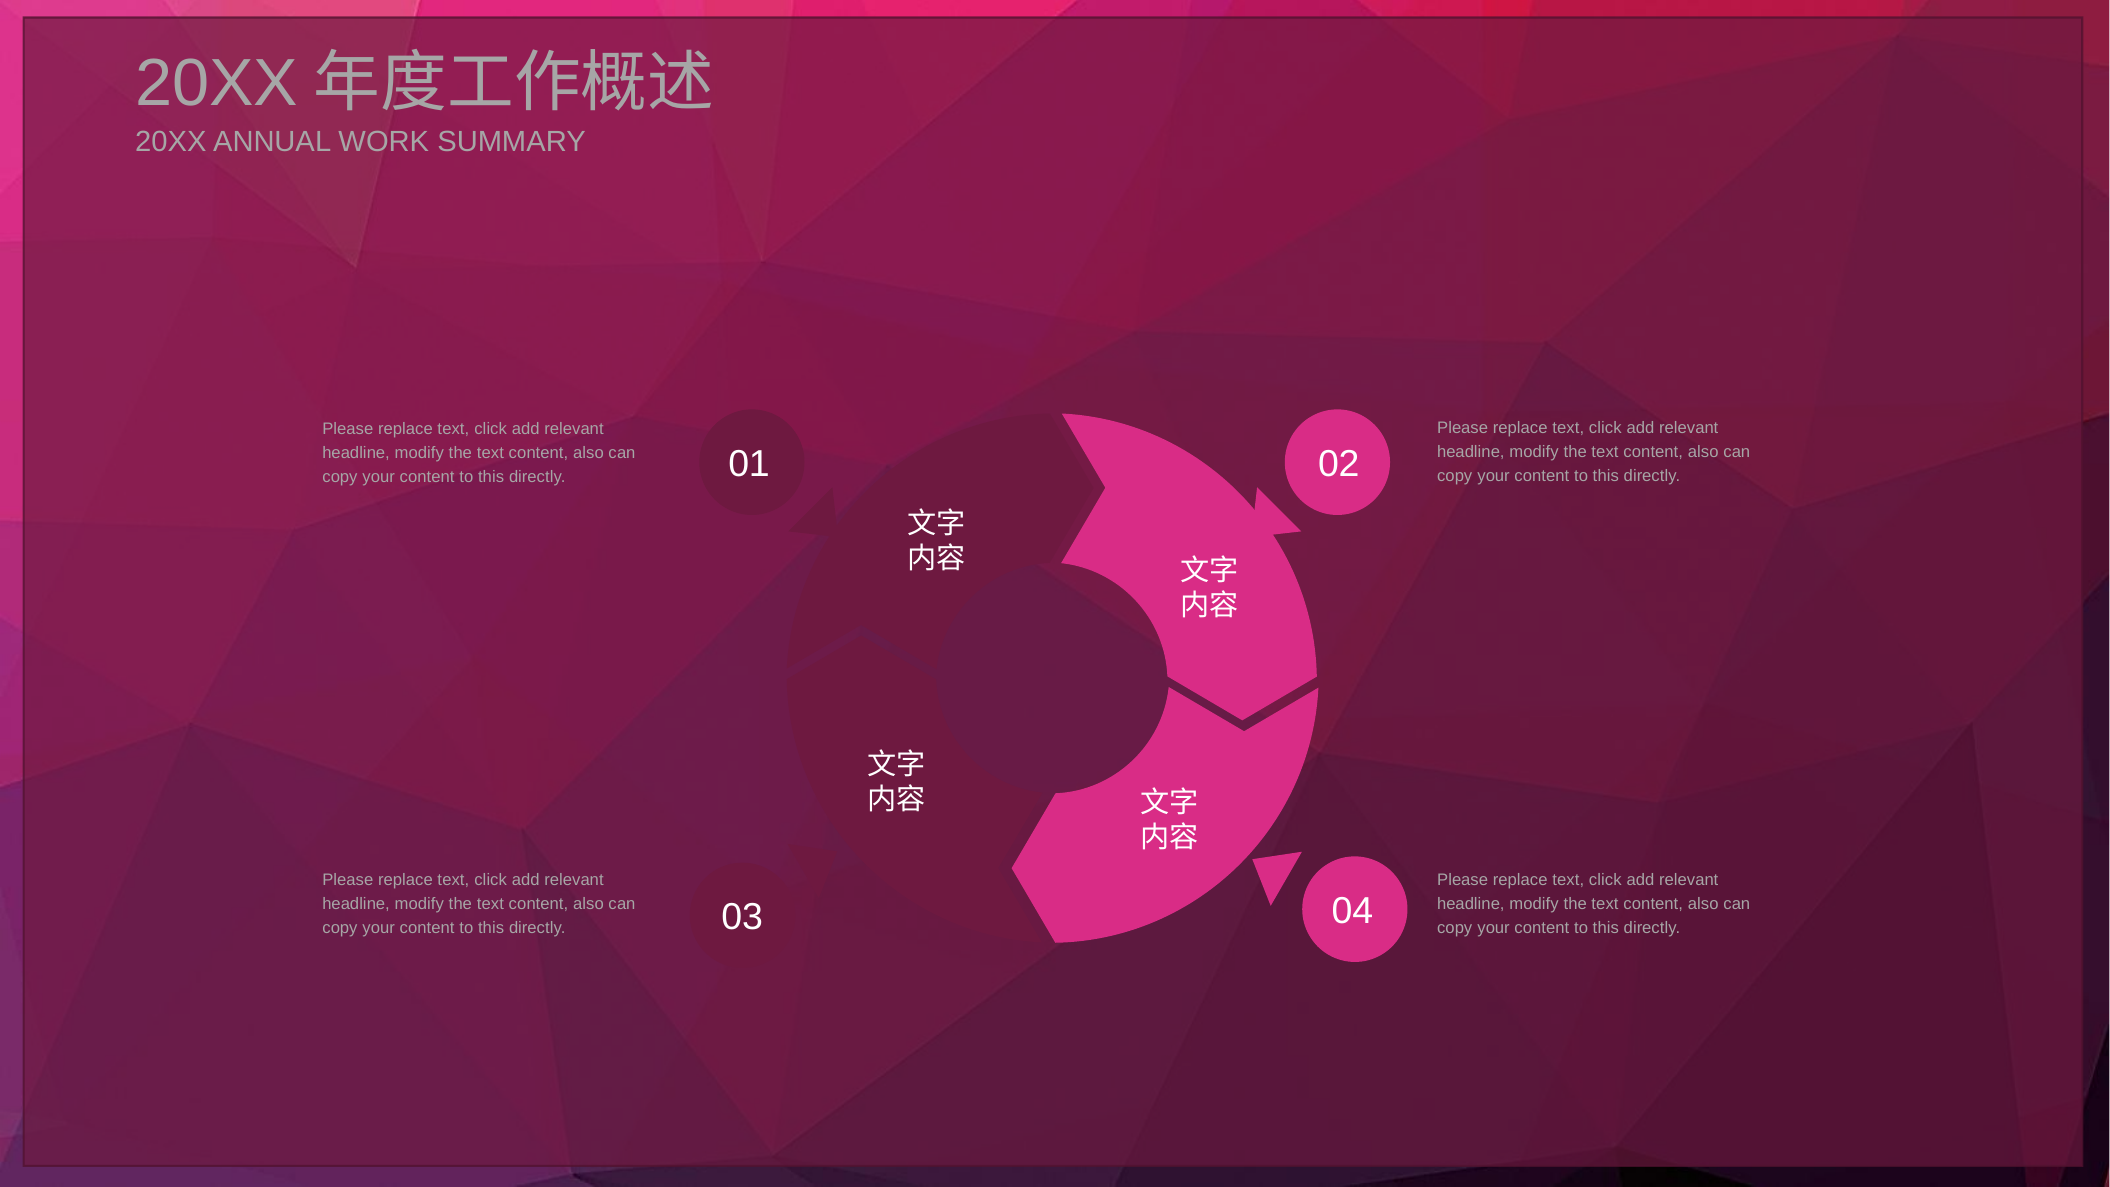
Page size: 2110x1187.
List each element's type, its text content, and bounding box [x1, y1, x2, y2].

text_box [786, 413, 1094, 670]
text_box 文字内容 [855, 724, 939, 836]
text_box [684, 827, 841, 961]
text_box 文字内容 [1167, 530, 1252, 643]
text_box 20XX ANNUAL WORK SUMMARY [135, 122, 596, 158]
text_box Please replace text, click add relevant headline, modify the text content, also can copy your content to this directly. [322, 865, 660, 937]
picture [0, 0, 2110, 1187]
text_box 20XX年度工作概述 [135, 38, 783, 119]
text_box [1248, 835, 1405, 969]
text_box Please replace text, click add relevant headline, modify the text content, also can copy your content to this directly. [1437, 865, 1782, 937]
text_box [1011, 686, 1319, 943]
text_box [699, 409, 856, 543]
text_box 文字内容 [1127, 762, 1212, 875]
text_box 文字内容 [895, 483, 979, 595]
text_box Please replace text, click add relevant headline, modify the text content, also can copy your content to this directly. [1437, 413, 1782, 485]
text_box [1234, 409, 1391, 543]
text_box [786, 635, 1043, 943]
text_box [1061, 413, 1317, 721]
text_box Please replace text, click add relevant headline, modify the text content, also can copy your content to this directly. [322, 414, 660, 486]
